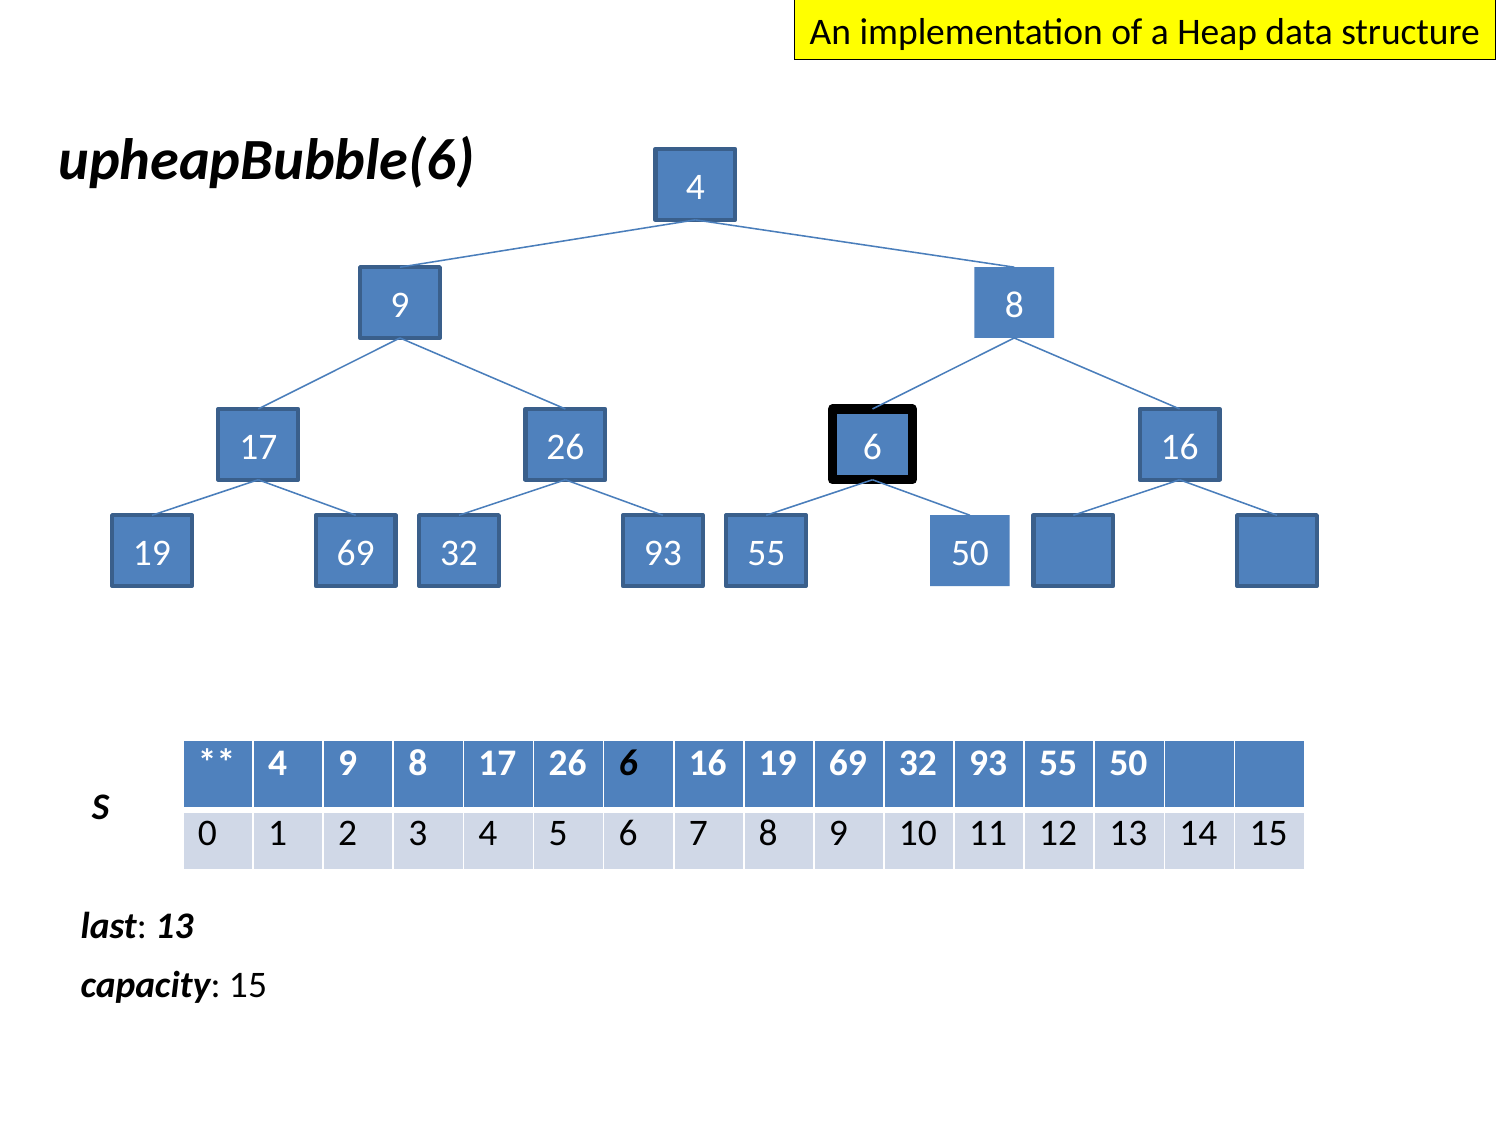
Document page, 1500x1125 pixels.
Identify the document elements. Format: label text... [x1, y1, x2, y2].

table_cell 4 [464, 813, 533, 869]
table_cell 5 [534, 813, 603, 869]
table_header [1165, 741, 1234, 807]
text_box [111, 408, 396, 587]
table_cell 10 [885, 813, 953, 869]
table_cell 0 [184, 813, 252, 869]
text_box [359, 148, 1055, 339]
table_header 32 [885, 741, 953, 807]
table_cell 15 [1235, 813, 1304, 869]
table_cell 8 [745, 813, 813, 869]
table_header 19 [745, 741, 813, 807]
table_cell 1 [254, 813, 322, 869]
table_cell 2 [324, 813, 392, 869]
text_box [726, 408, 1011, 587]
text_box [418, 408, 703, 587]
table_cell 6 [604, 813, 673, 869]
table_header 8 [394, 741, 463, 807]
table_cell 14 [1165, 813, 1234, 869]
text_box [1033, 408, 1318, 587]
table_header 17 [464, 741, 533, 807]
table_header 55 [1025, 741, 1093, 807]
table_cell 3 [394, 813, 463, 869]
table_header 9 [324, 741, 392, 807]
text_box capacity: 15 [65, 952, 283, 1012]
table_header 26 [534, 741, 603, 807]
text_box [1013, 337, 1180, 410]
text_box last: 13 [65, 893, 209, 952]
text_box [399, 337, 566, 410]
table_header ** [184, 741, 252, 807]
table_cell 7 [675, 813, 743, 869]
table_header 16 [675, 741, 743, 807]
table_header 4 [254, 741, 322, 807]
table_header 50 [1095, 741, 1164, 807]
table_header 69 [815, 741, 883, 807]
table_cell 12 [1025, 813, 1093, 869]
text_box S [77, 775, 125, 835]
table_header 93 [955, 741, 1023, 807]
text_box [872, 337, 1013, 410]
table_cell 9 [815, 813, 883, 869]
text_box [257, 337, 399, 410]
table_cell 13 [1095, 813, 1164, 869]
text_box upheapBubble(6) [43, 113, 490, 199]
text_box An implementation of a Heap data structure [794, 0, 1496, 60]
table_cell 11 [955, 813, 1023, 869]
table_header 6 [604, 741, 673, 807]
table_header [1235, 741, 1304, 807]
